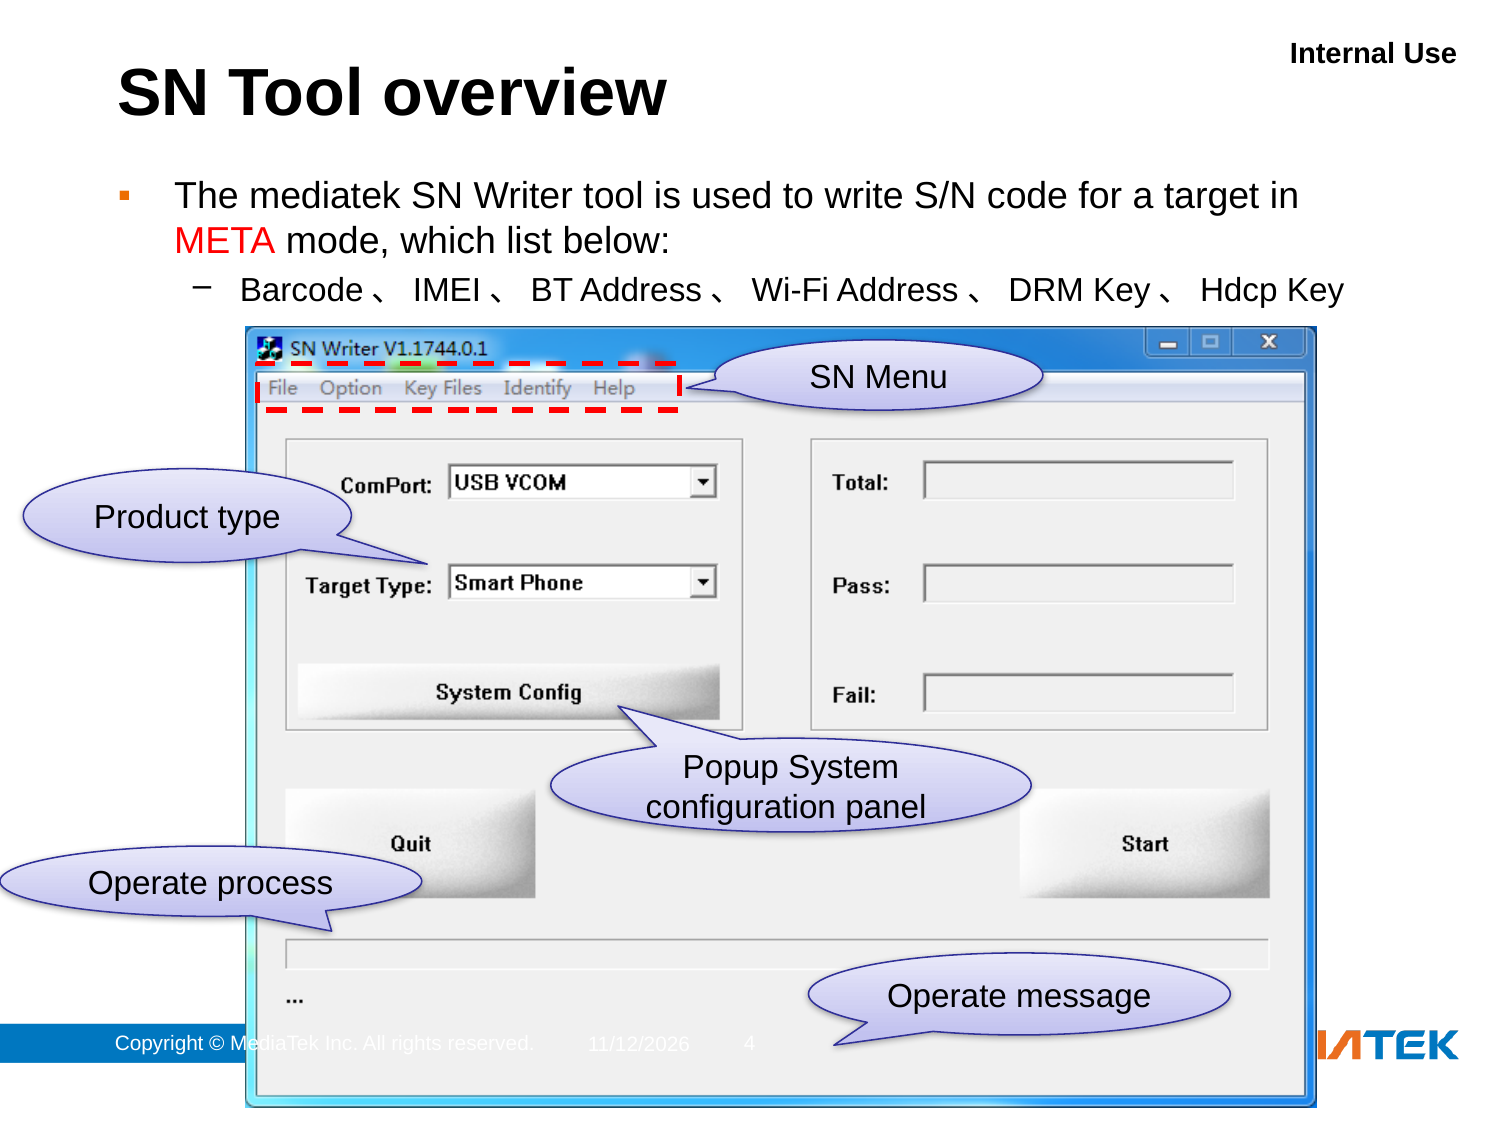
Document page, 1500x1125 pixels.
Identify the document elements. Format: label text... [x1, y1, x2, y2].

title SN Tool overview [101, 34, 1425, 144]
list The mediatek SN Writer tool is used to write S/N code for a target in META mode, which list below: Barcode、IMEI、BT Address、Wi-Fi Address、DRM Key、Hdcp Key [102, 163, 1425, 978]
text_box Operate process [0, 845, 239, 918]
picture [244, 326, 1459, 1108]
picture [0, 1023, 99, 1063]
footer Copyright © MediaTek Inc. All rights reserved. [99, 1022, 239, 1090]
text_box Product type [22, 467, 239, 564]
